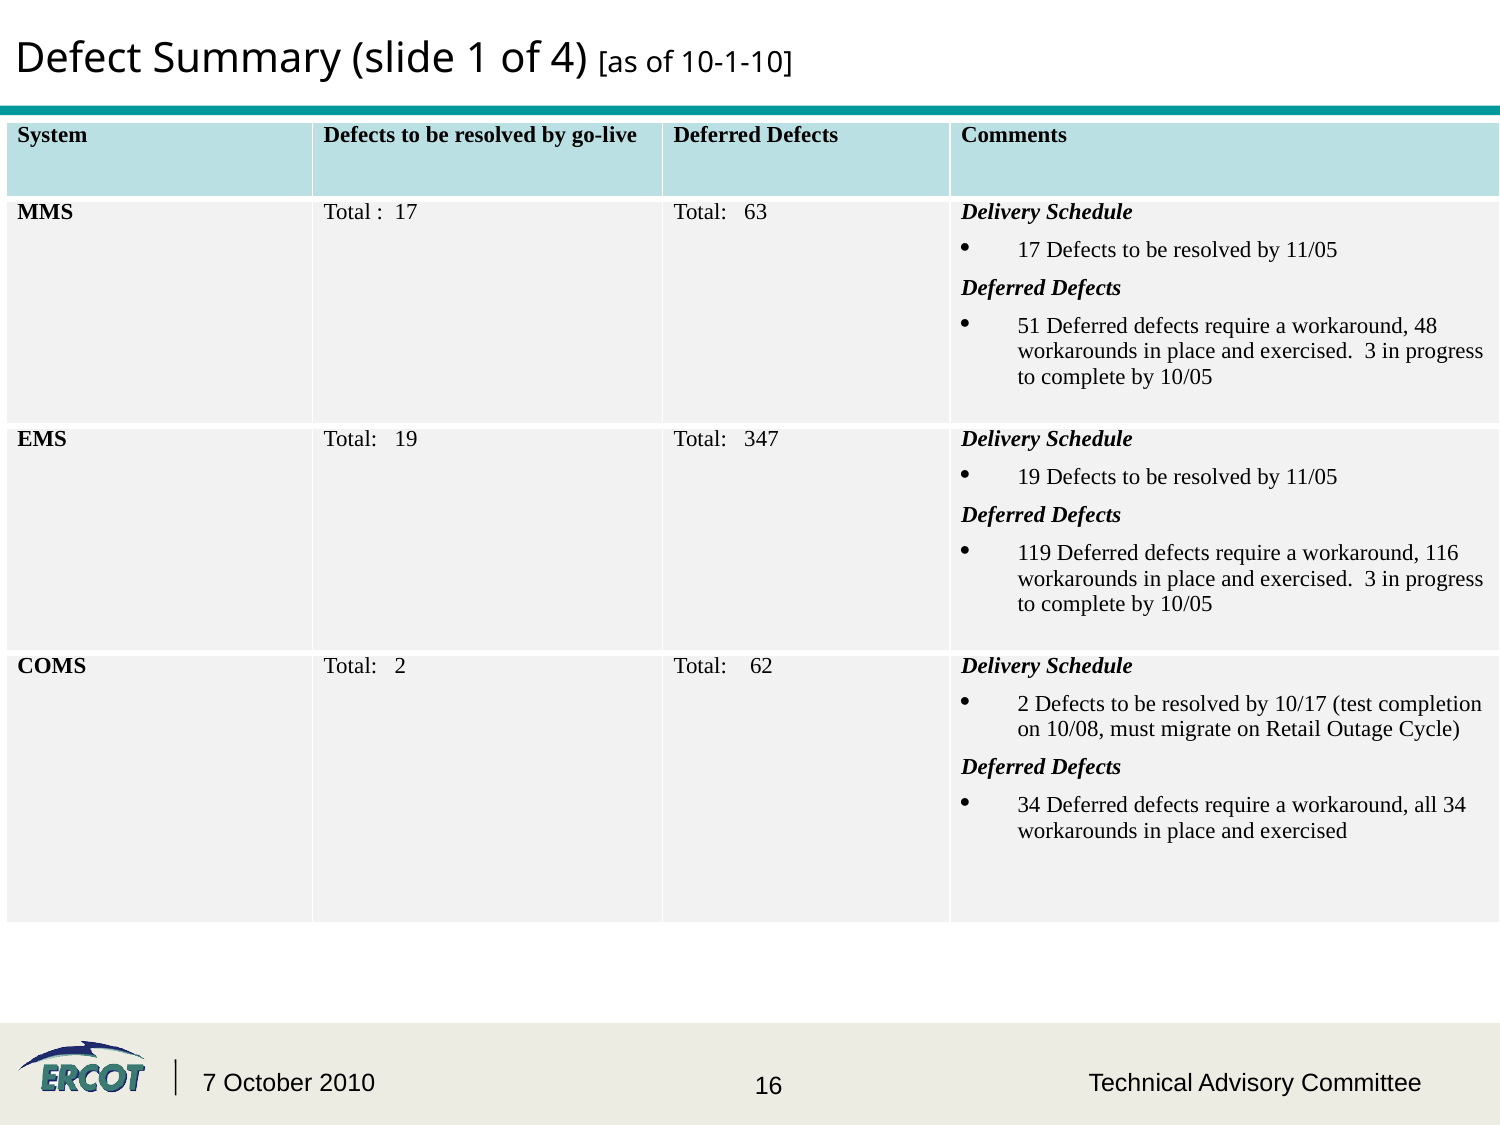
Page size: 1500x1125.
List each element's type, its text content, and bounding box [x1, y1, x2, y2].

table_cell Total: 347 [663, 429, 949, 650]
table_cell Delivery Schedule 17 Defects to be resolved by 11/05 Deferred Defects 51 Deferred defects require a workaround, 48 workarounds in place and exercised. 3 in progress to complete by 10/05 [951, 202, 1499, 423]
table_cell Total: 19 [313, 429, 662, 650]
table_header Deferred Defects [663, 123, 949, 196]
table_cell Total: 62 [663, 656, 949, 922]
picture [10, 1031, 151, 1111]
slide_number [187, 1059, 538, 1125]
table_cell EMS [7, 429, 312, 650]
table_cell Total: 2 [313, 656, 662, 922]
table_cell Delivery Schedule 2 Defects to be resolved by 10/17 (test completion on 10/08, must migrate on Retail Outage Cycle) Deferred Defects 34 Deferred defects require a workaround, all 34 workarounds in place and exercised [951, 656, 1499, 922]
footer Technical Advisory Committee [962, 1059, 1438, 1125]
table_cell Total: 63 [663, 202, 949, 423]
table_cell MMS [7, 202, 312, 423]
table_header Defects to be resolved by go-live [313, 123, 662, 196]
title Defect Summary (slide 1 of 4) [as of 10-1-10] [0, 0, 1451, 113]
table_cell Total : 17 [313, 202, 662, 423]
table_cell Delivery Schedule 19 Defects to be resolved by 11/05 Deferred Defects 119 Deferred defects require a workaround, 116 workarounds in place and exercised. 3 in progress to complete by 10/05 [951, 429, 1499, 650]
table_cell COMS [7, 656, 312, 922]
table_header Comments [951, 123, 1499, 196]
table_header System [7, 123, 312, 196]
